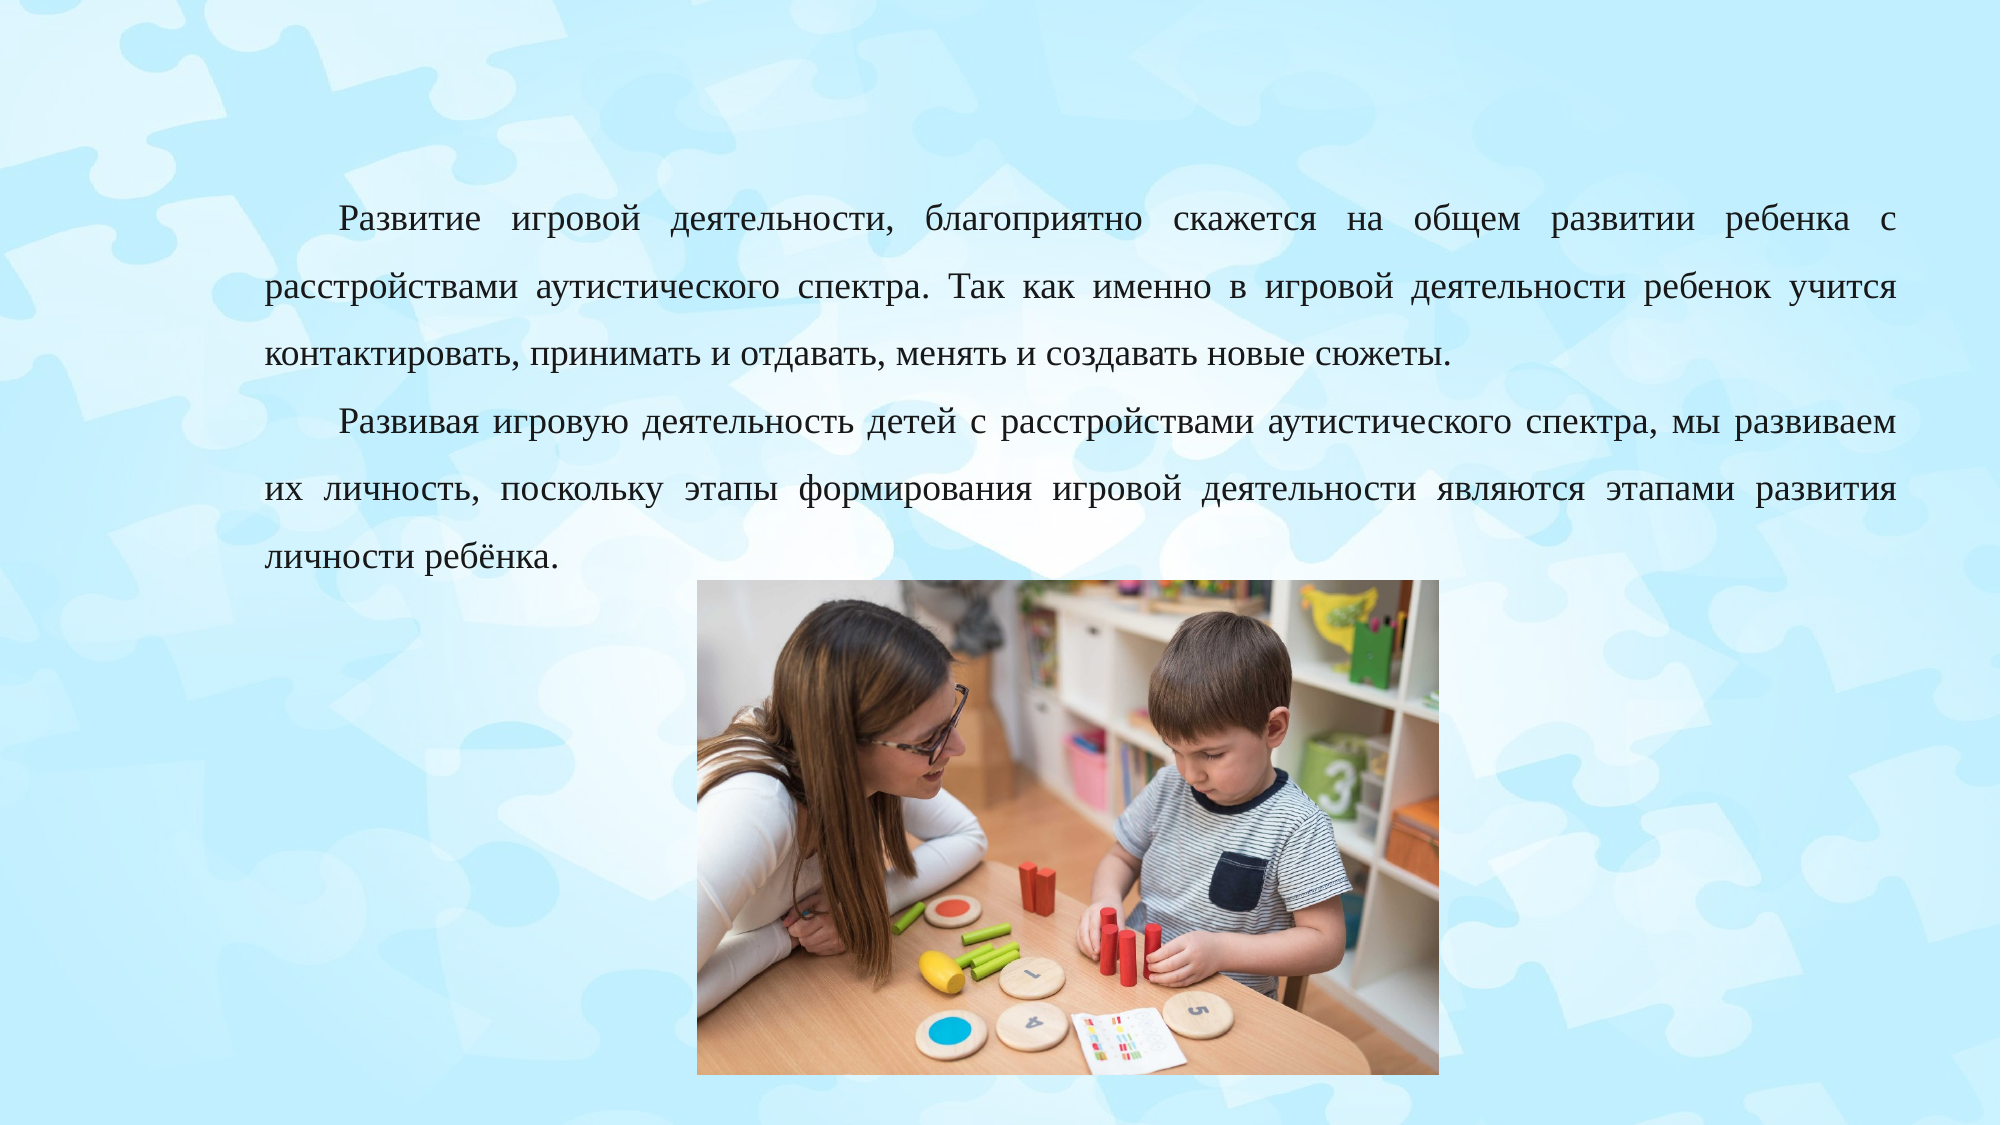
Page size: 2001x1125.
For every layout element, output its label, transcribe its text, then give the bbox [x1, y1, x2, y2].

text_box Развитие игровой деятельности, благоприятно скажется на общем развитии ребенка с расстройствами аутистического спектра. Так как именно в игровой деятельности ребенок учится контактировать, принимать и отдавать, менять и создавать новые сюжеты. Развивая игровую деятельность детей с расстройствами аутистического спектра, мы развиваем их личность, поскольку этапы формирования игровой деятельности являются этапами развития личности ребёнка. [235, 163, 1927, 584]
picture [697, 580, 1439, 1075]
